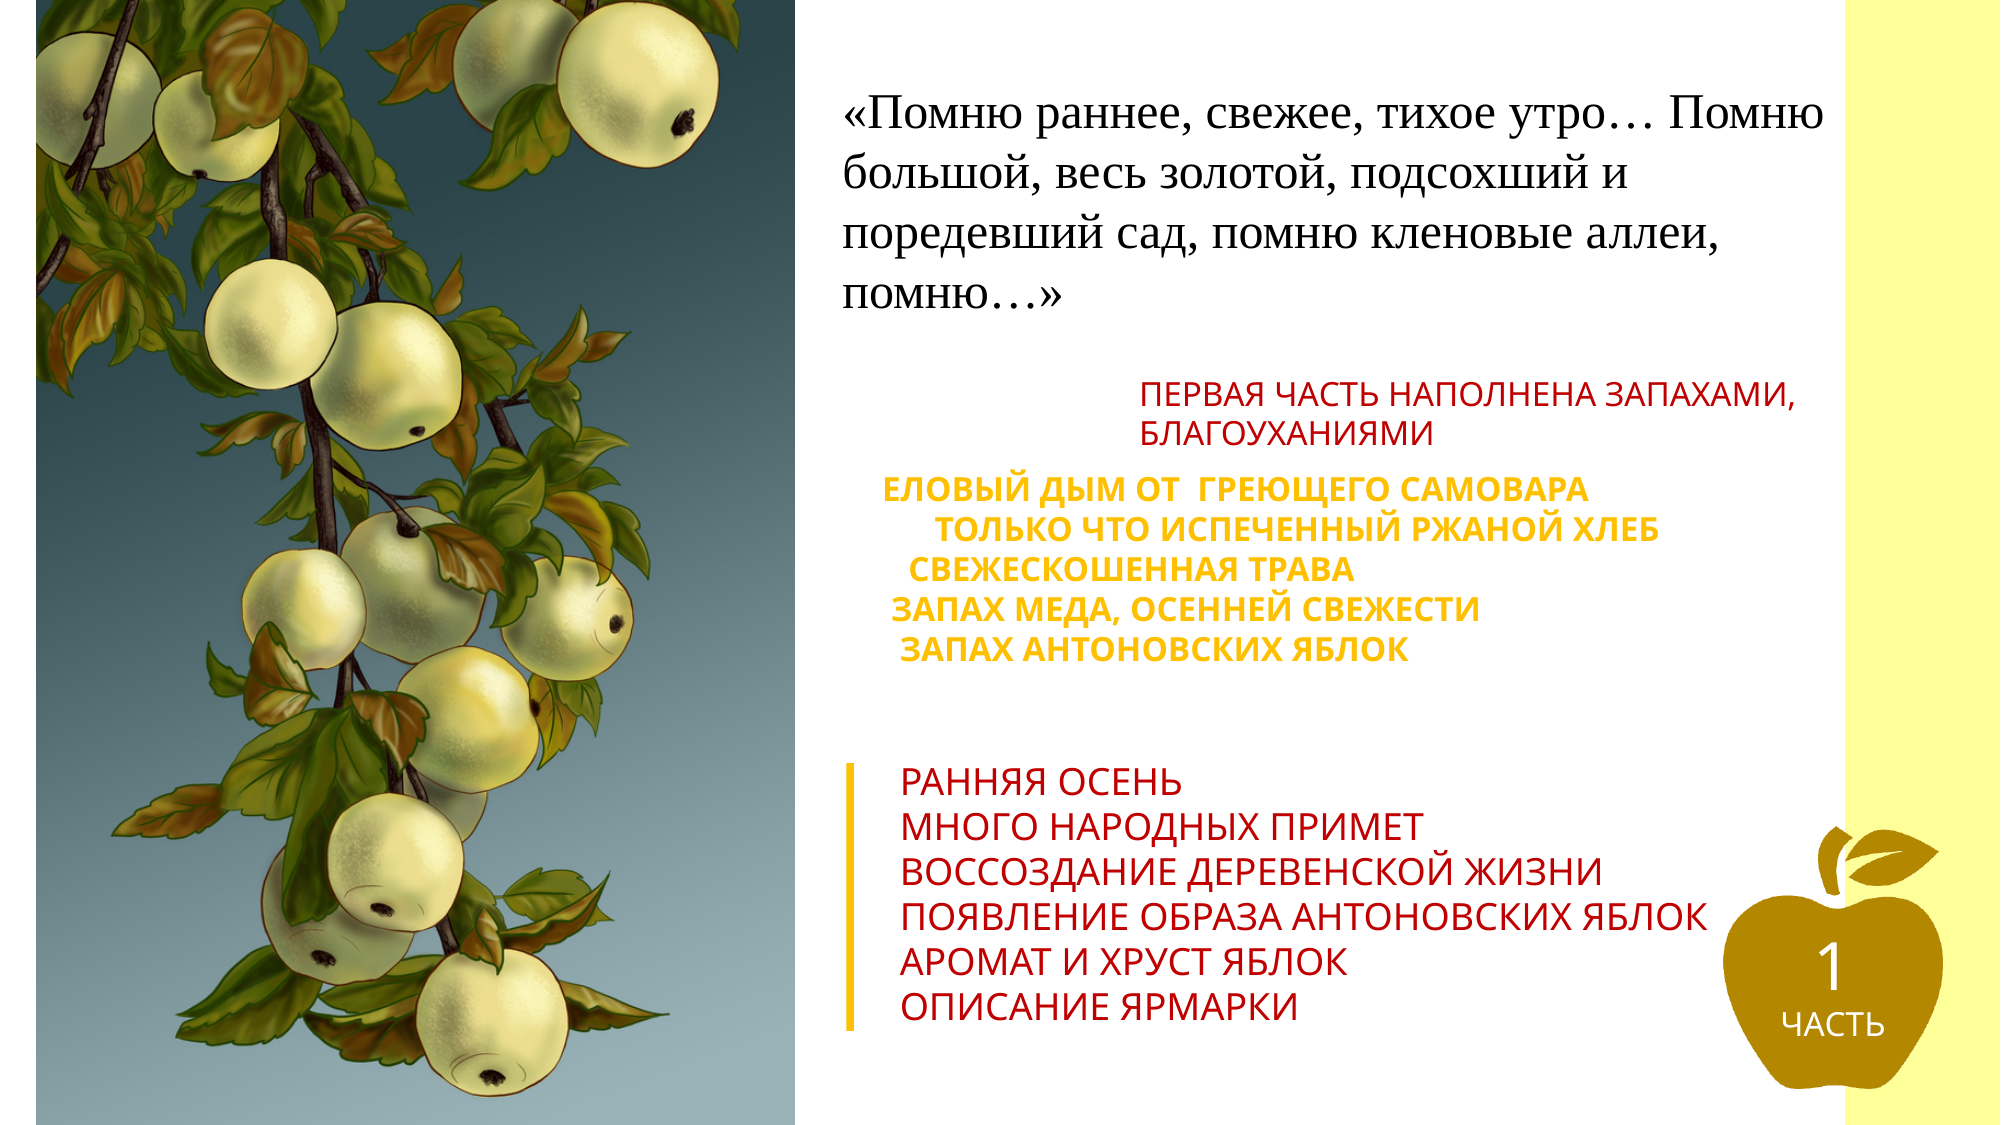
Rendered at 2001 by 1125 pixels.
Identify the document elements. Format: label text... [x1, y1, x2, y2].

text_box ЕЛОВЫЙ ДЫМ ОТ ГРЕЮЩЕГО САМОВАРА ТОЛЬКО ЧТО ИСПЕЧЕННЫЙ РЖАНОЙ ХЛЕБ СВЕЖЕСКОШЕННАЯ ТРАВА ЗАПАХ МЕДА, ОСЕННЕЙ СВЕЖЕСТИ ЗАПАХ АНТОНОВСКИХ ЯБЛОК [867, 461, 1676, 676]
text_box ПЕРВАЯ ЧАСТЬ НАПОЛНЕНА ЗАПАХАМИ, БЛАГОУХАНИЯМИ [1124, 365, 1822, 460]
text_box «Помню раннее, свежее, тихое утро… Помню большой, весь золотой, подсохший и поредевший сад, помню кленовые аллеи, помню…» [827, 71, 1840, 327]
text_box РАННЯЯ ОСЕНЬ МНОГО НАРОДНЫХ ПРИМЕТ ВОССОЗДАНИЕ ДЕРЕВЕНСКОЙ ЖИЗНИ ПОЯВЛЕНИЕ ОБРАЗА АНТОНОВСКИХ ЯБЛОК АРОМАТ И ХРУСТ ЯБЛОК ОПИСАНИЕ ЯРМАРКИ [884, 750, 1723, 1036]
picture [28, 0, 795, 1125]
text_box [1844, 0, 2000, 1125]
picture [1723, 826, 1943, 1089]
text_box [845, 762, 855, 1032]
